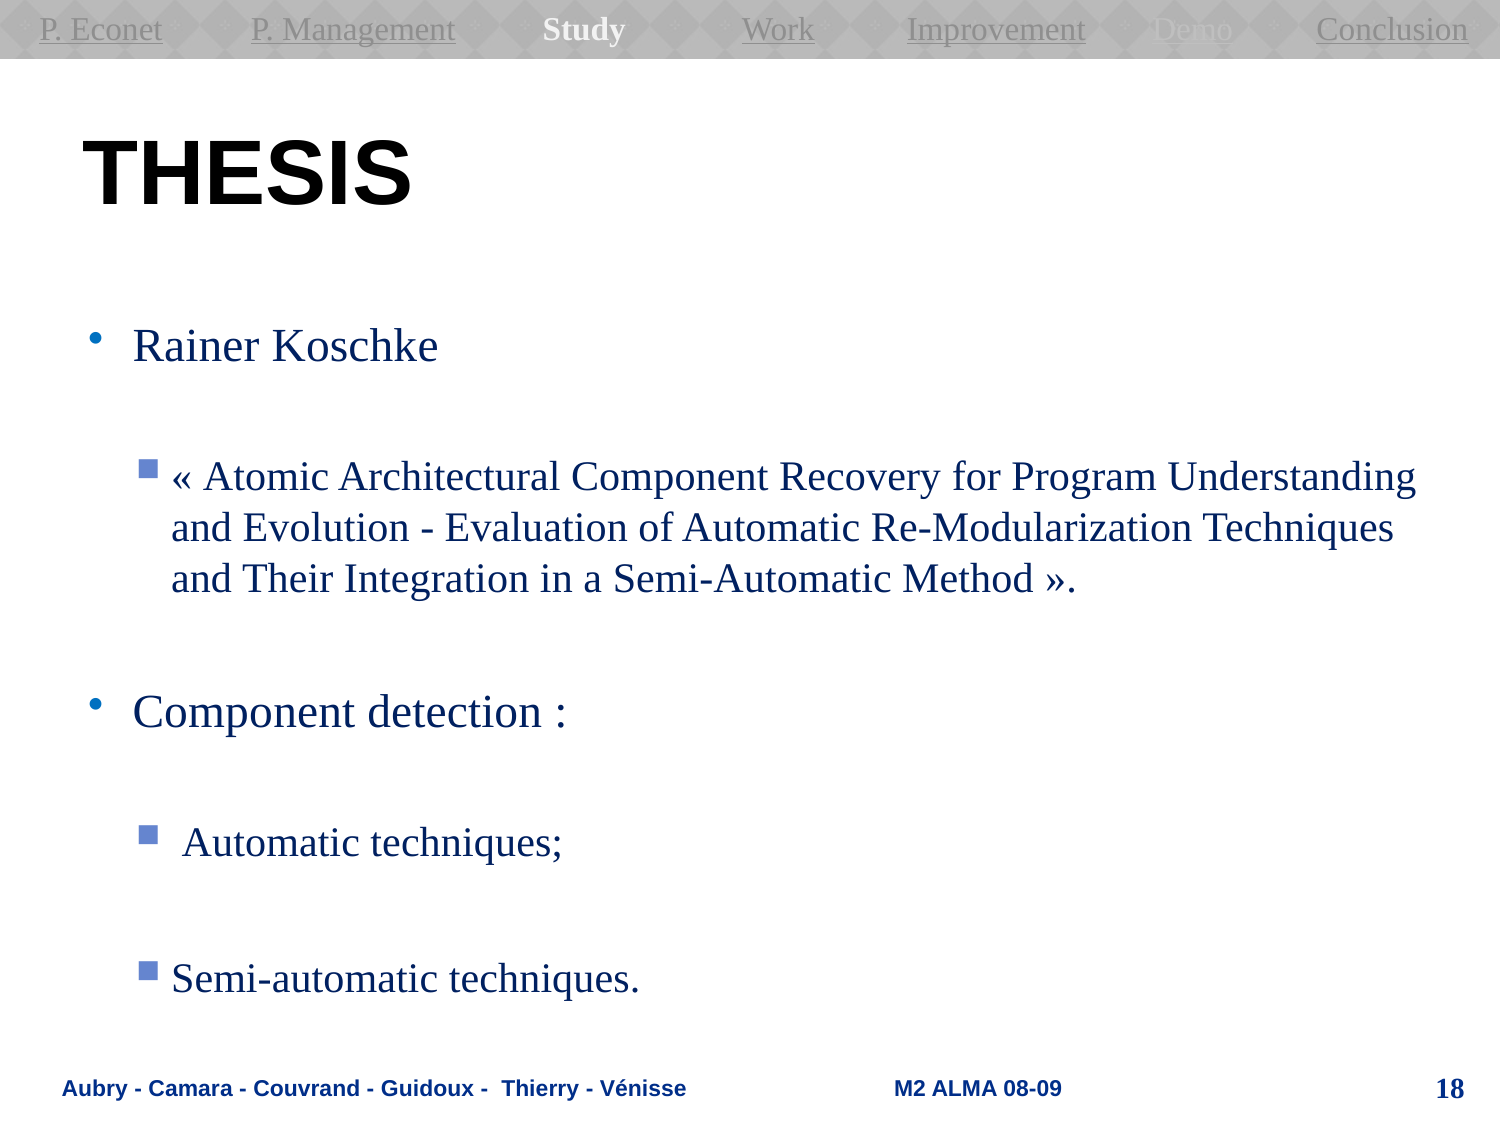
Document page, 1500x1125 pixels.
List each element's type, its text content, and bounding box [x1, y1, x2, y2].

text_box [22, 0, 1486, 56]
title Thesis [75, 105, 1263, 223]
slide_number 18 [1368, 1066, 1465, 1104]
list Rainer Koschke « Atomic Architectural Component Recovery for Program Understanding and Evolution - Evaluation of Automatic Re-Modularization Techniques and Their Integration in a Semi-Automatic Method ». Component detection : Automatic techniques; Semi-automatic techniques. [75, 306, 1442, 1043]
footer Aubry - Camara - Couvrand - Guidoux - Thierry - Vénisse M2 ALMA 08-09 [46, 1066, 1231, 1102]
